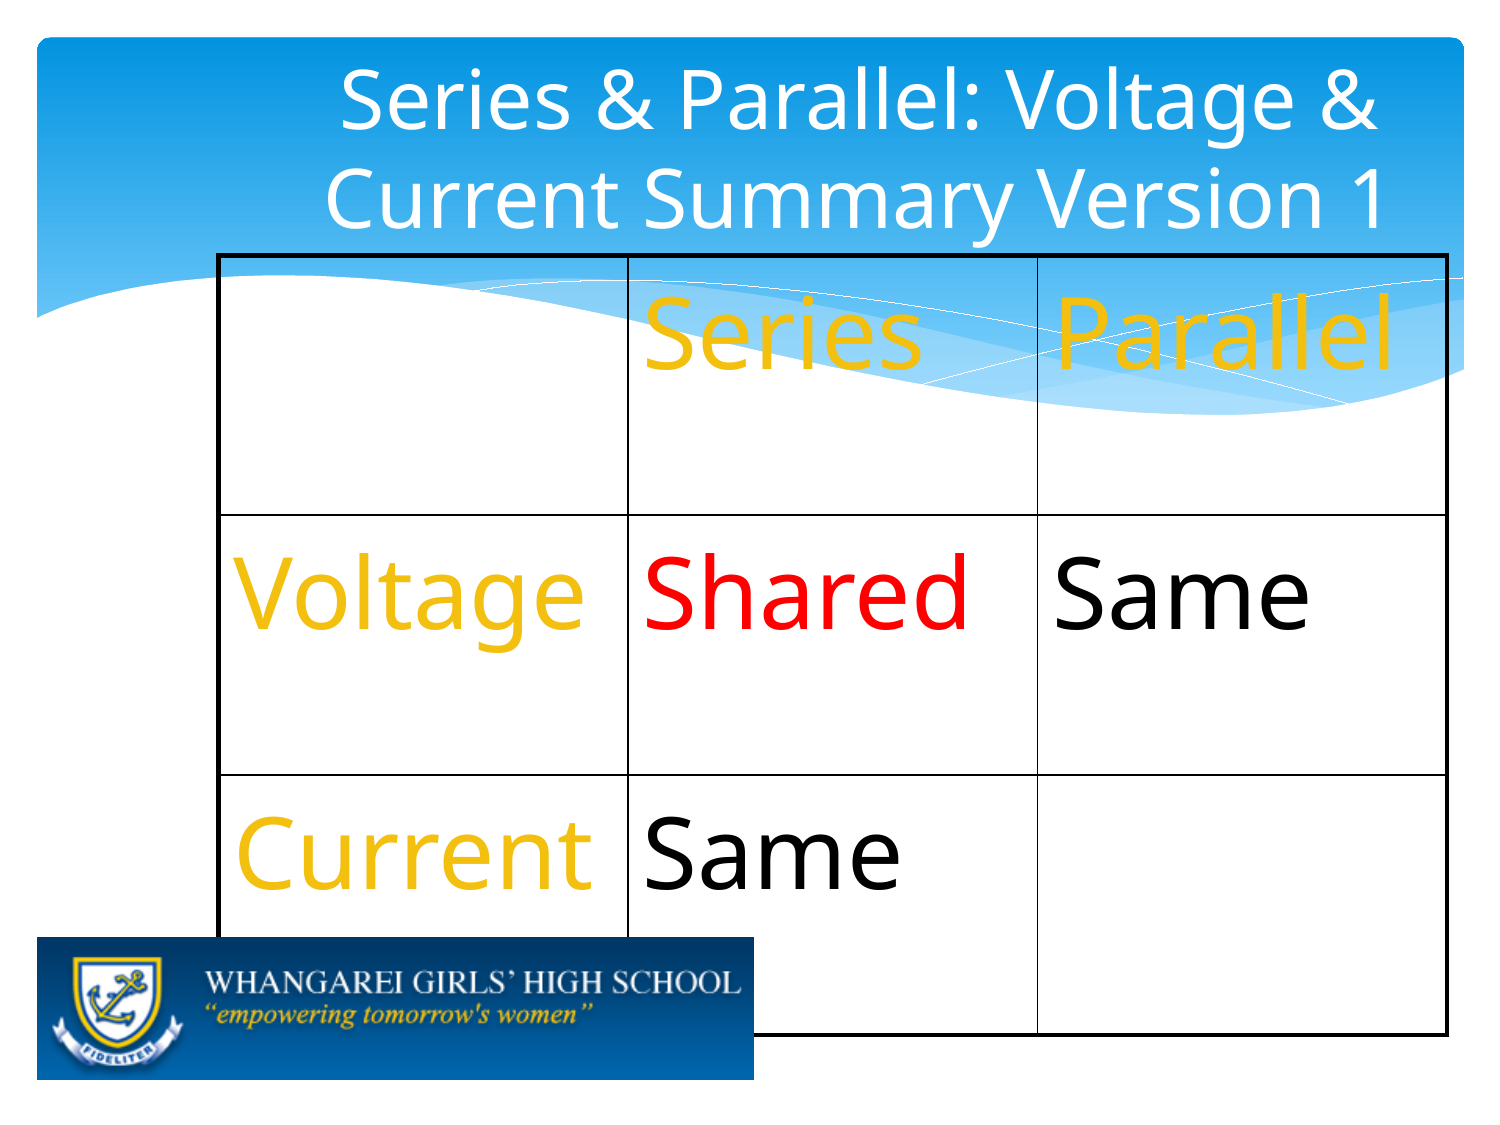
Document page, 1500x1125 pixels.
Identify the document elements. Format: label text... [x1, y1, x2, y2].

table_cell Same [1038, 516, 1445, 774]
title Series & Parallel: Voltage & Current Summary Version 1 [253, 37, 1466, 255]
picture [37, 937, 754, 1080]
table_cell [1038, 776, 1445, 1033]
table_header [221, 258, 627, 514]
table_header Series [629, 258, 1037, 514]
table_cell Current [221, 776, 627, 935]
table_cell Voltage [221, 516, 627, 774]
table_cell Shared [629, 516, 1037, 774]
table_cell Same [629, 776, 1037, 1033]
table_header Parallel [1038, 258, 1445, 514]
